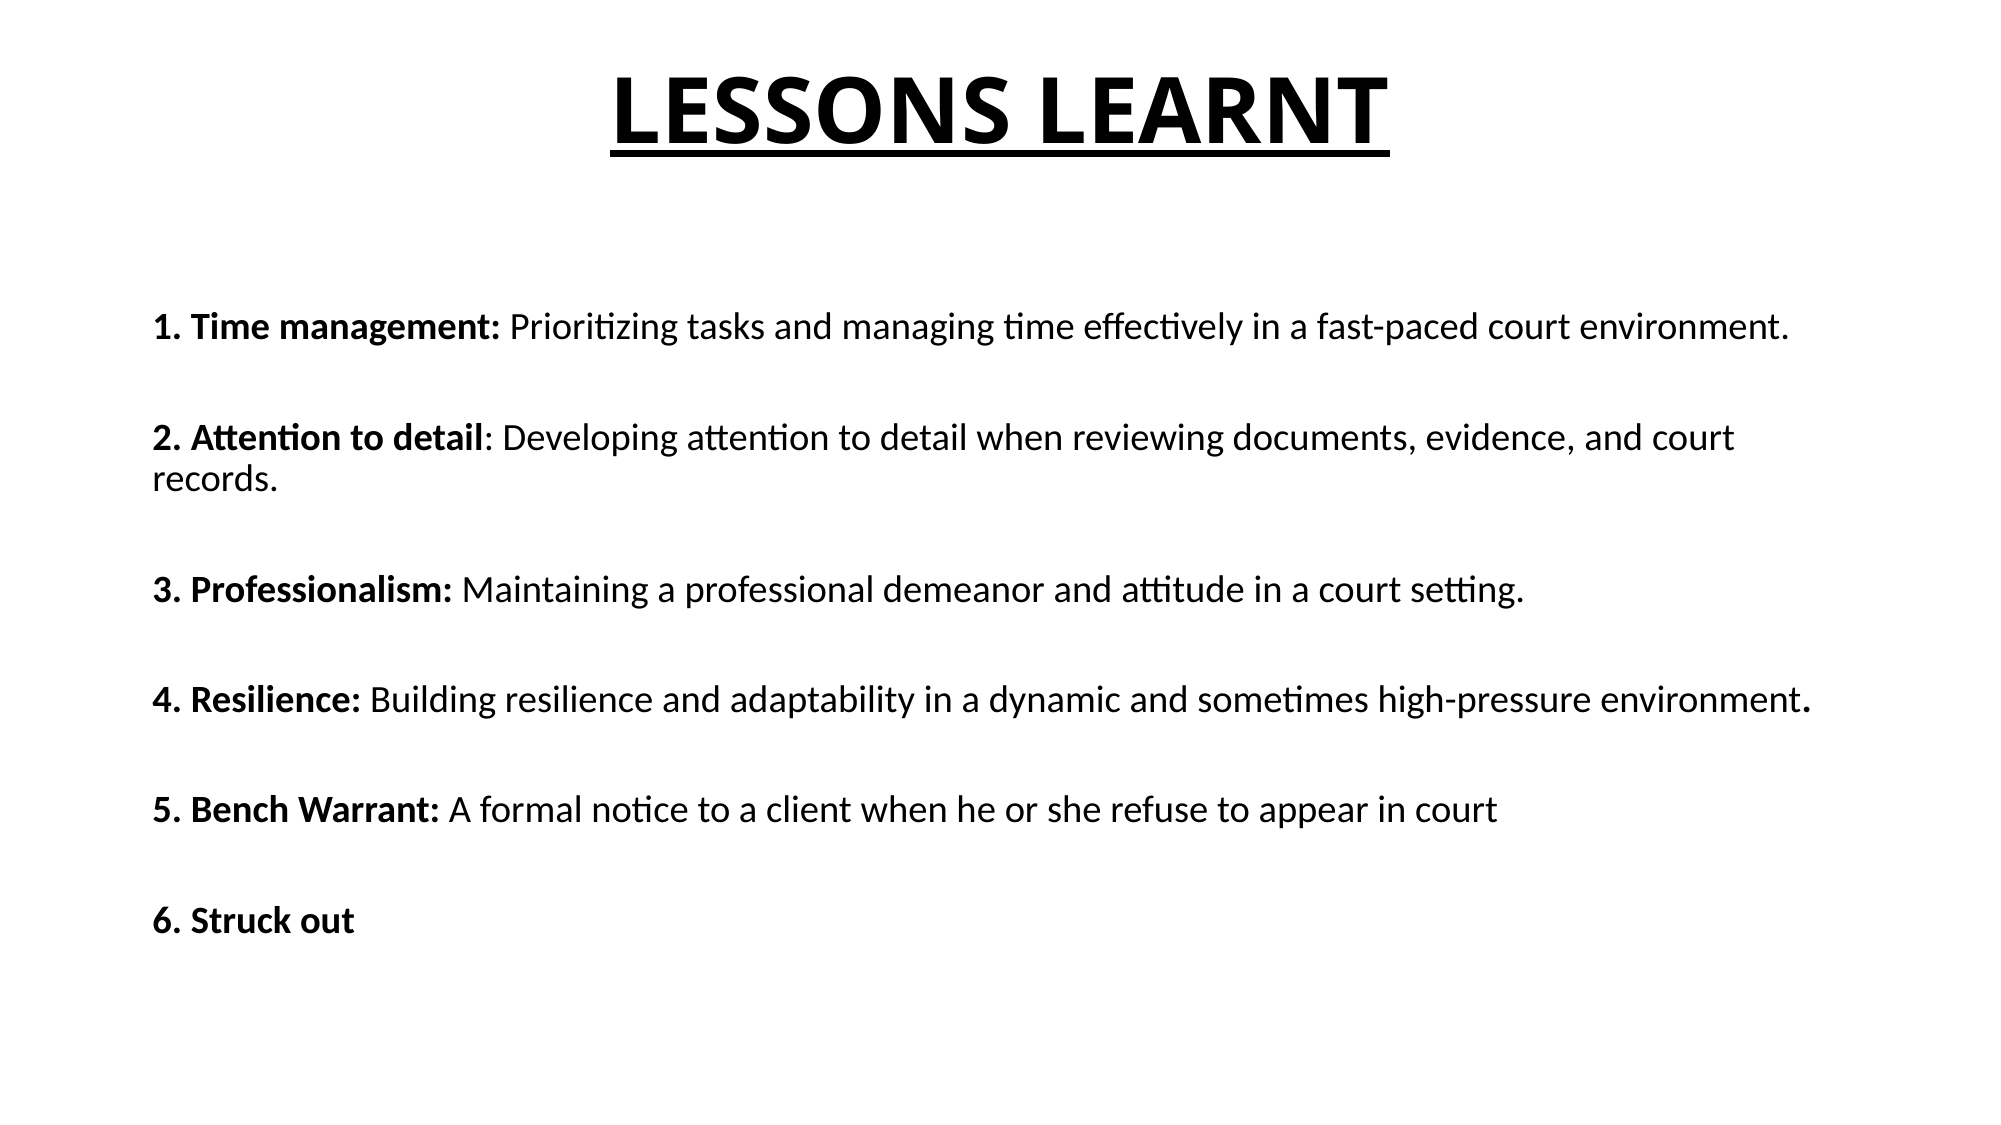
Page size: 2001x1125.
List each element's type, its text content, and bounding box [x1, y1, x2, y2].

title LESSONS LEARNT [137, 59, 1863, 278]
list 1. Time management: Prioritizing tasks and managing time effectively in a fast-paced court environment. 2. Attention to detail: Developing attention to detail when reviewing documents, evidence, and court records. 3. Professionalism: Maintaining a professional demeanor and attitude in a court setting. 4. Resilience: Building resilience and adaptability in a dynamic and sometimes high-pressure environment. 5. Bench Warrant: A formal notice to a client when he or she refuse to appear in court 6. Struck out [137, 299, 1863, 1014]
